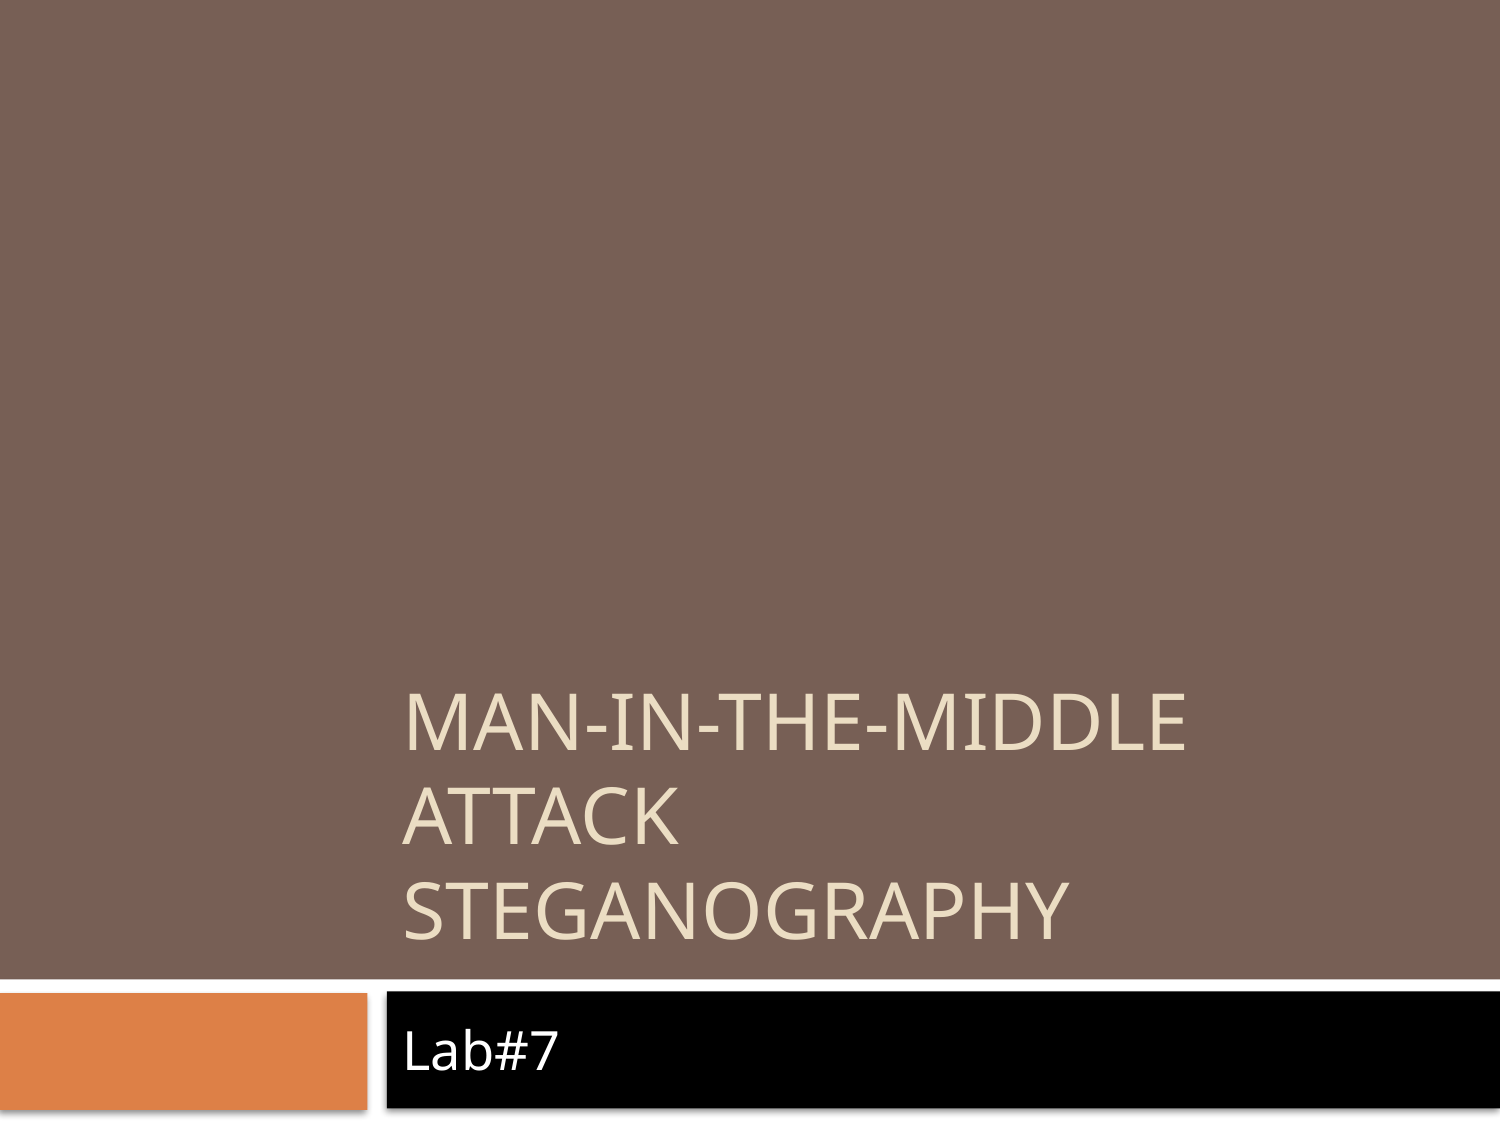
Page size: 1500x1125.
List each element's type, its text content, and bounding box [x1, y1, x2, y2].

title Man-in-the-Middle Attack Steganography [387, 662, 1450, 963]
subtitle Lab#7 [387, 992, 1488, 1105]
